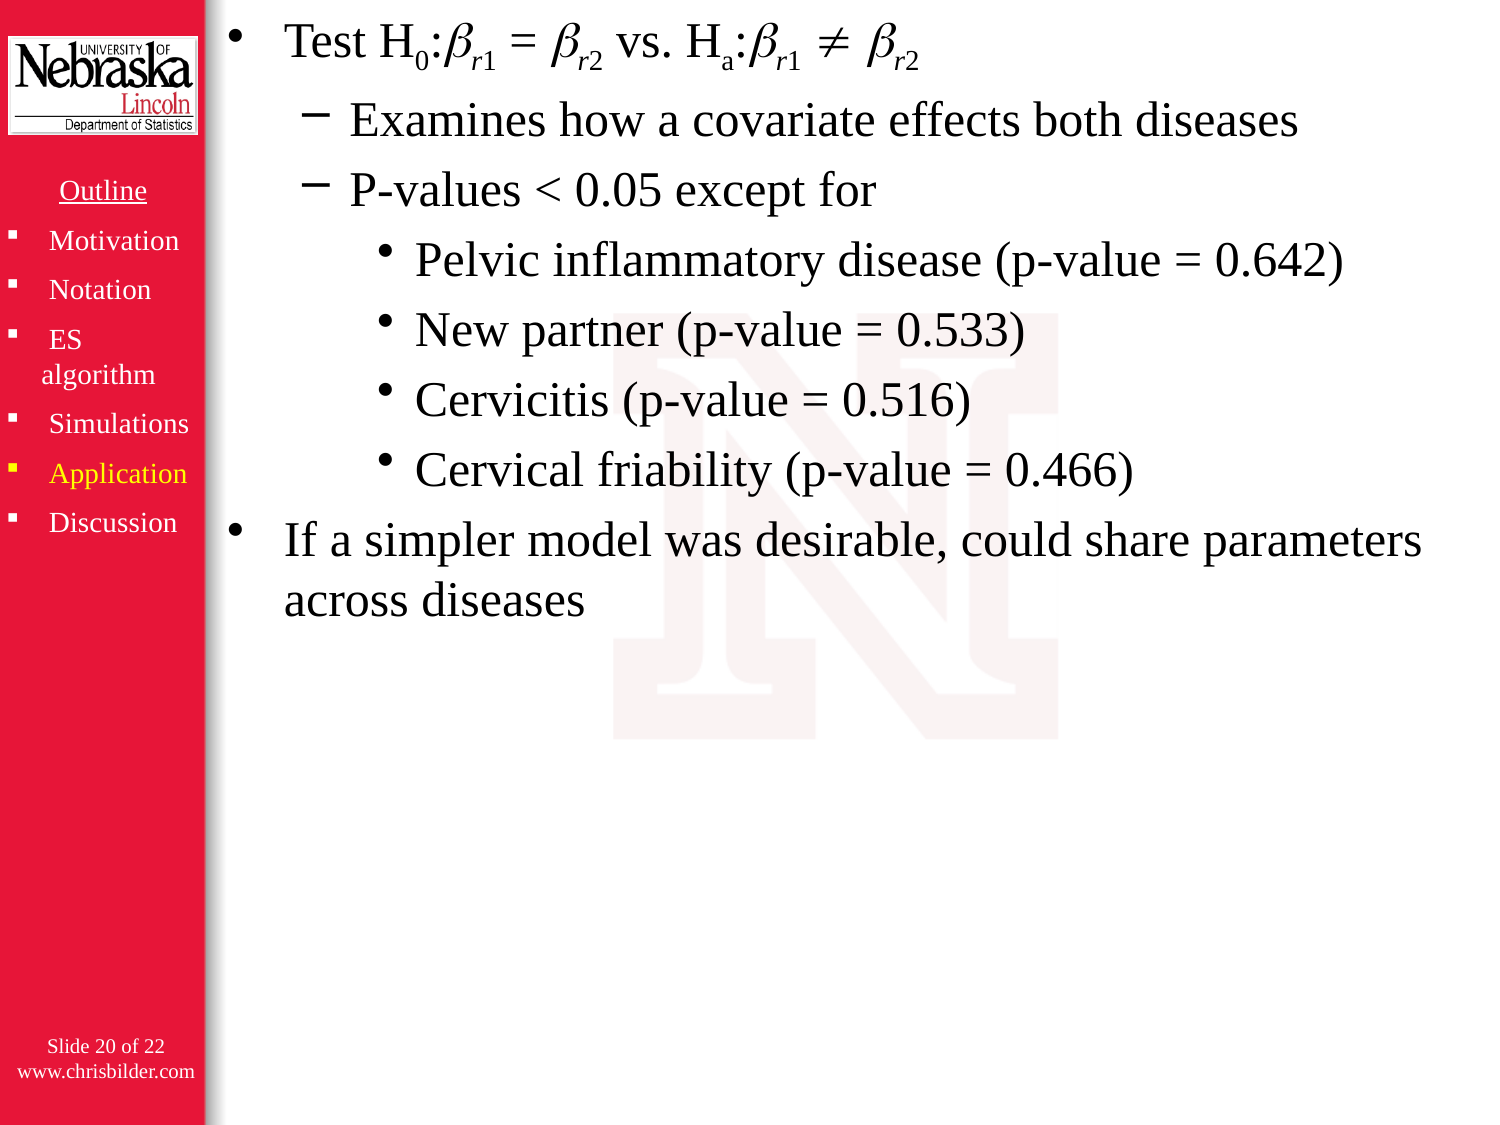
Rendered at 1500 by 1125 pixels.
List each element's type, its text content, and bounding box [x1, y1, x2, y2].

picture [0, 0, 1500, 1125]
list Test H0:r1 = r2 vs. Ha:r1  r2 Examines how a covariate effects both diseases P-values < 0.05 except for Pelvic inflammatory disease (p-value = 0.642) New partner (p-value = 0.533) Cervicitis (p-value = 0.516) Cervical friability (p-value = 0.466) If a simpler model was desirable, could share parameters across diseases [212, 0, 1500, 1100]
text_box Outline Motivation Notation ES algorithm Simulations Application Discussion [5, 171, 201, 539]
